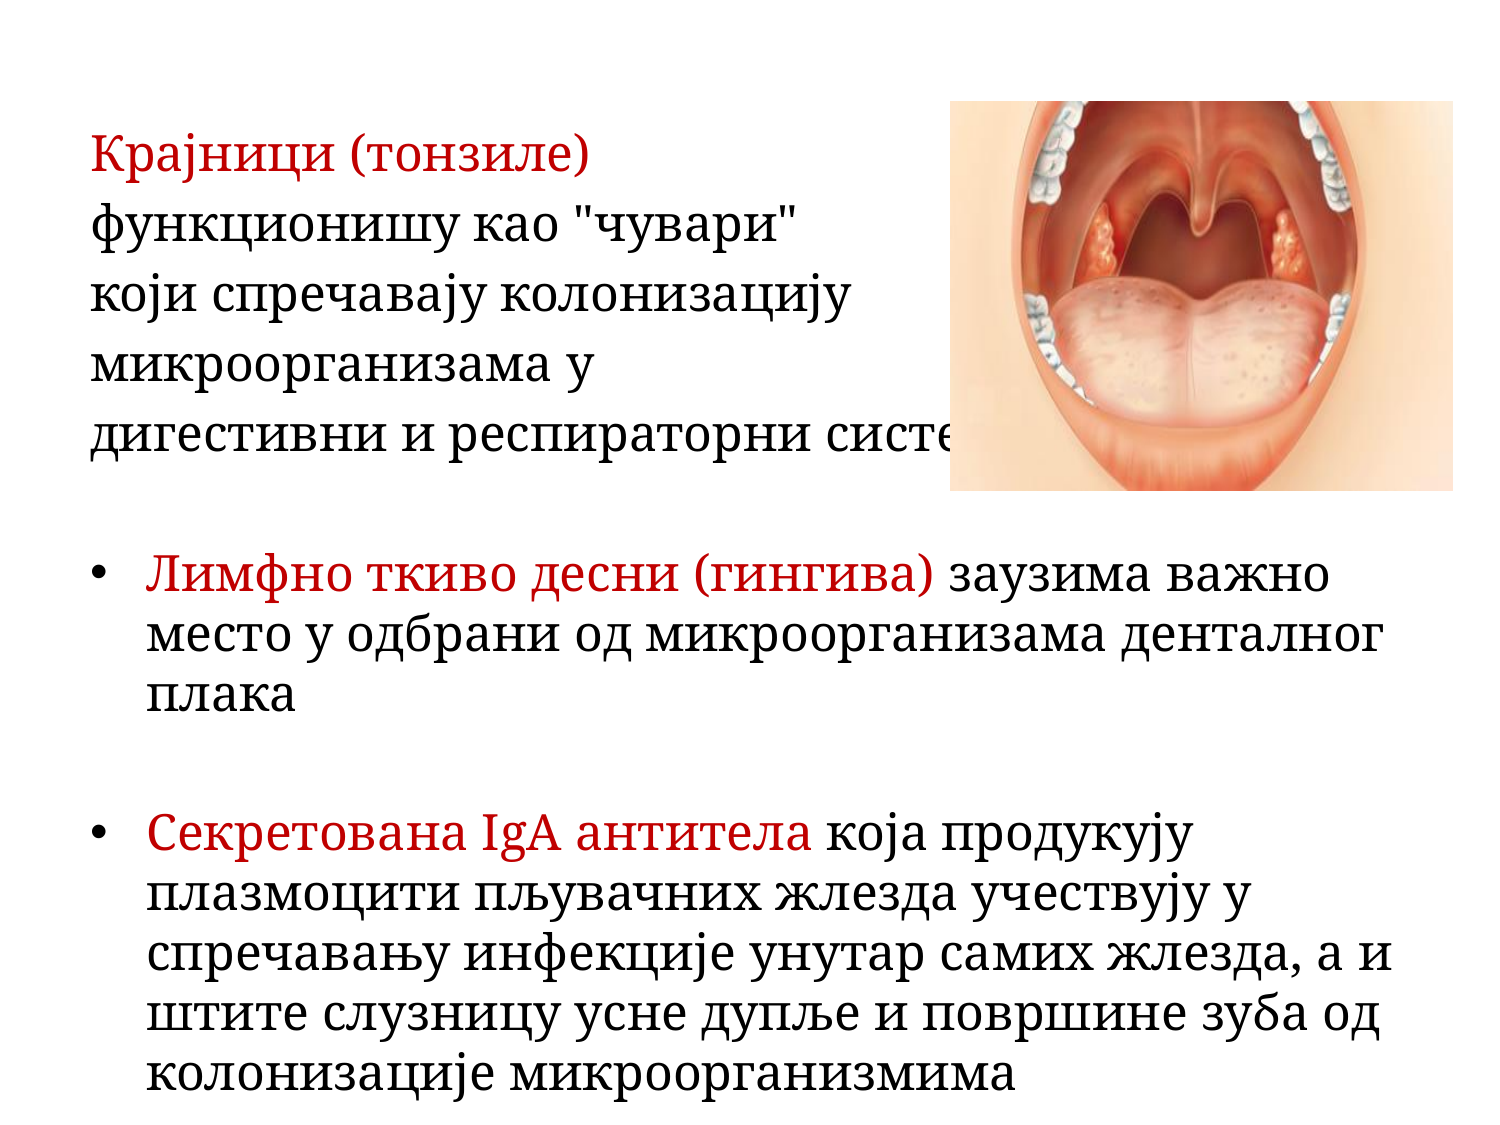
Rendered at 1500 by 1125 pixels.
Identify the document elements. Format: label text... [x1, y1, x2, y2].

list Крајници (тонзиле) функционишу као "чувари" који спречавају колонизацију микроорганизама у дигестивни и респираторни систем Лимфно ткиво десни (гингива) заузима важно место у одбрани од микроорганизама денталног плака Секретована IgА антитела која продукују плазмоцити пљувачних жлезда учествују у спречавању инфекције унутар самих жлезда, а и штите слузницу усне дупље и површине зуба од колонизације микроорганизмима [74, 113, 1426, 1083]
picture [950, 101, 1453, 492]
